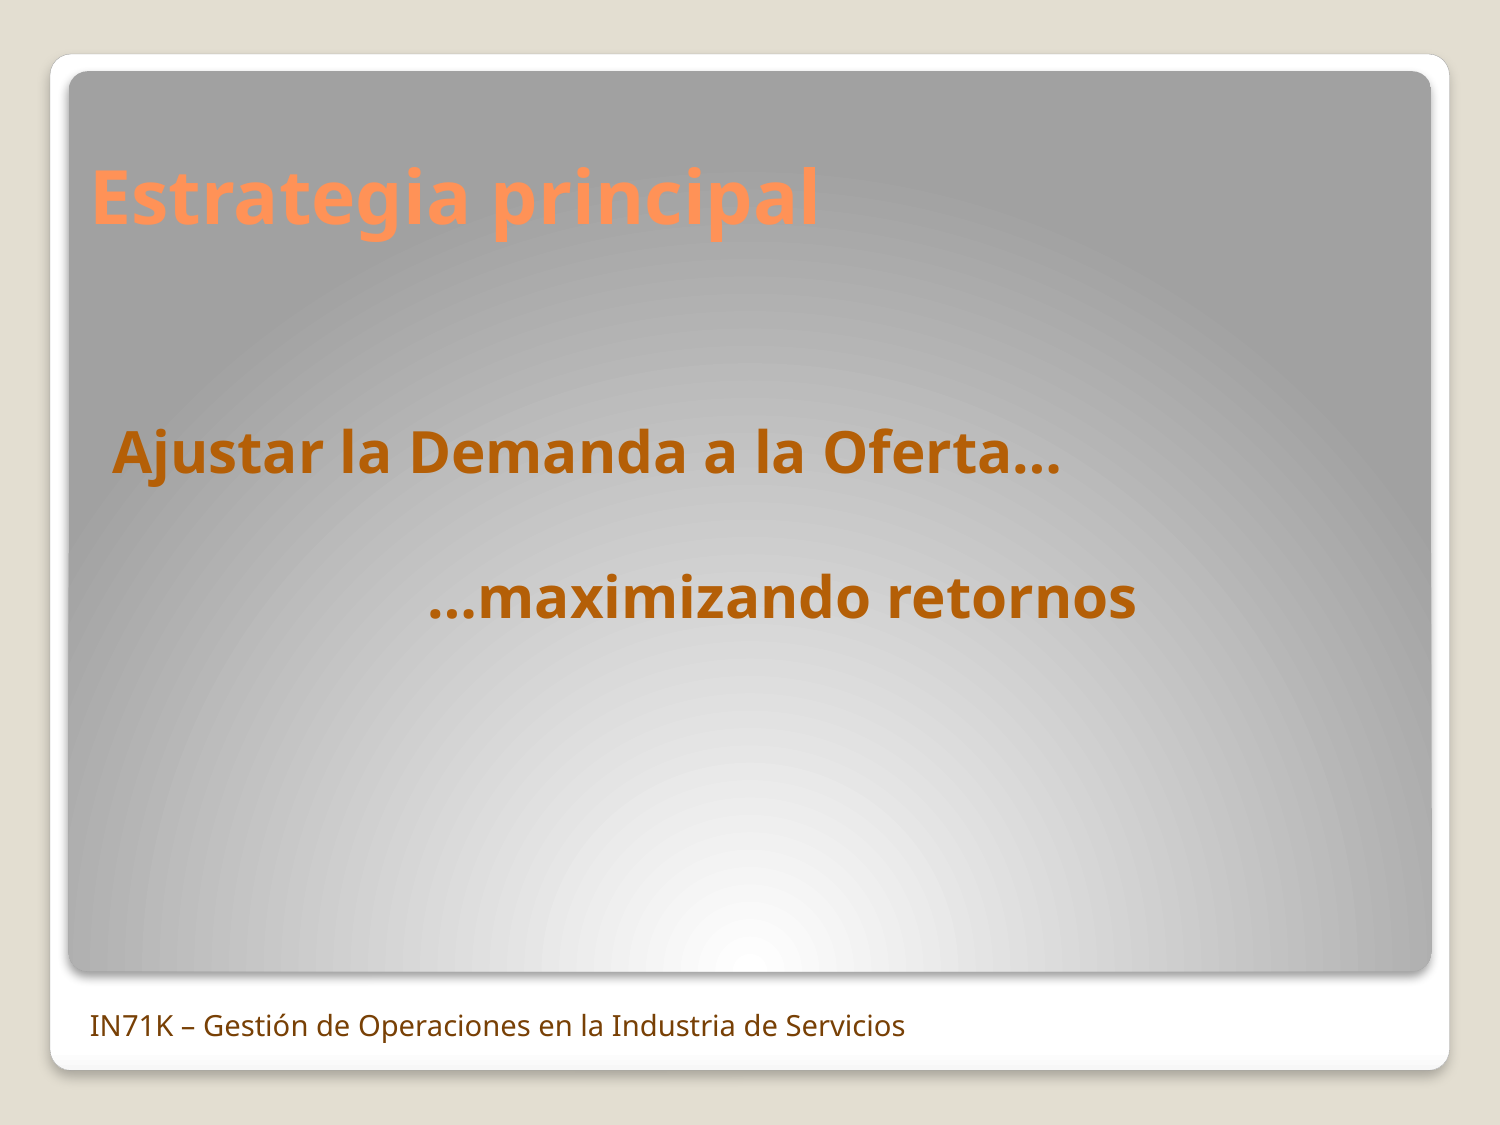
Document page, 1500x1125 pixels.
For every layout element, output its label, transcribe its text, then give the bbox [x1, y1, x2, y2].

text_box IN71K – Gestión de Operaciones en la Industria de Servicios [74, 999, 1263, 1050]
list Ajustar la Demanda a la Oferta… …maximizando retornos [82, 399, 1425, 774]
title Estrategia principal [75, 75, 1418, 248]
